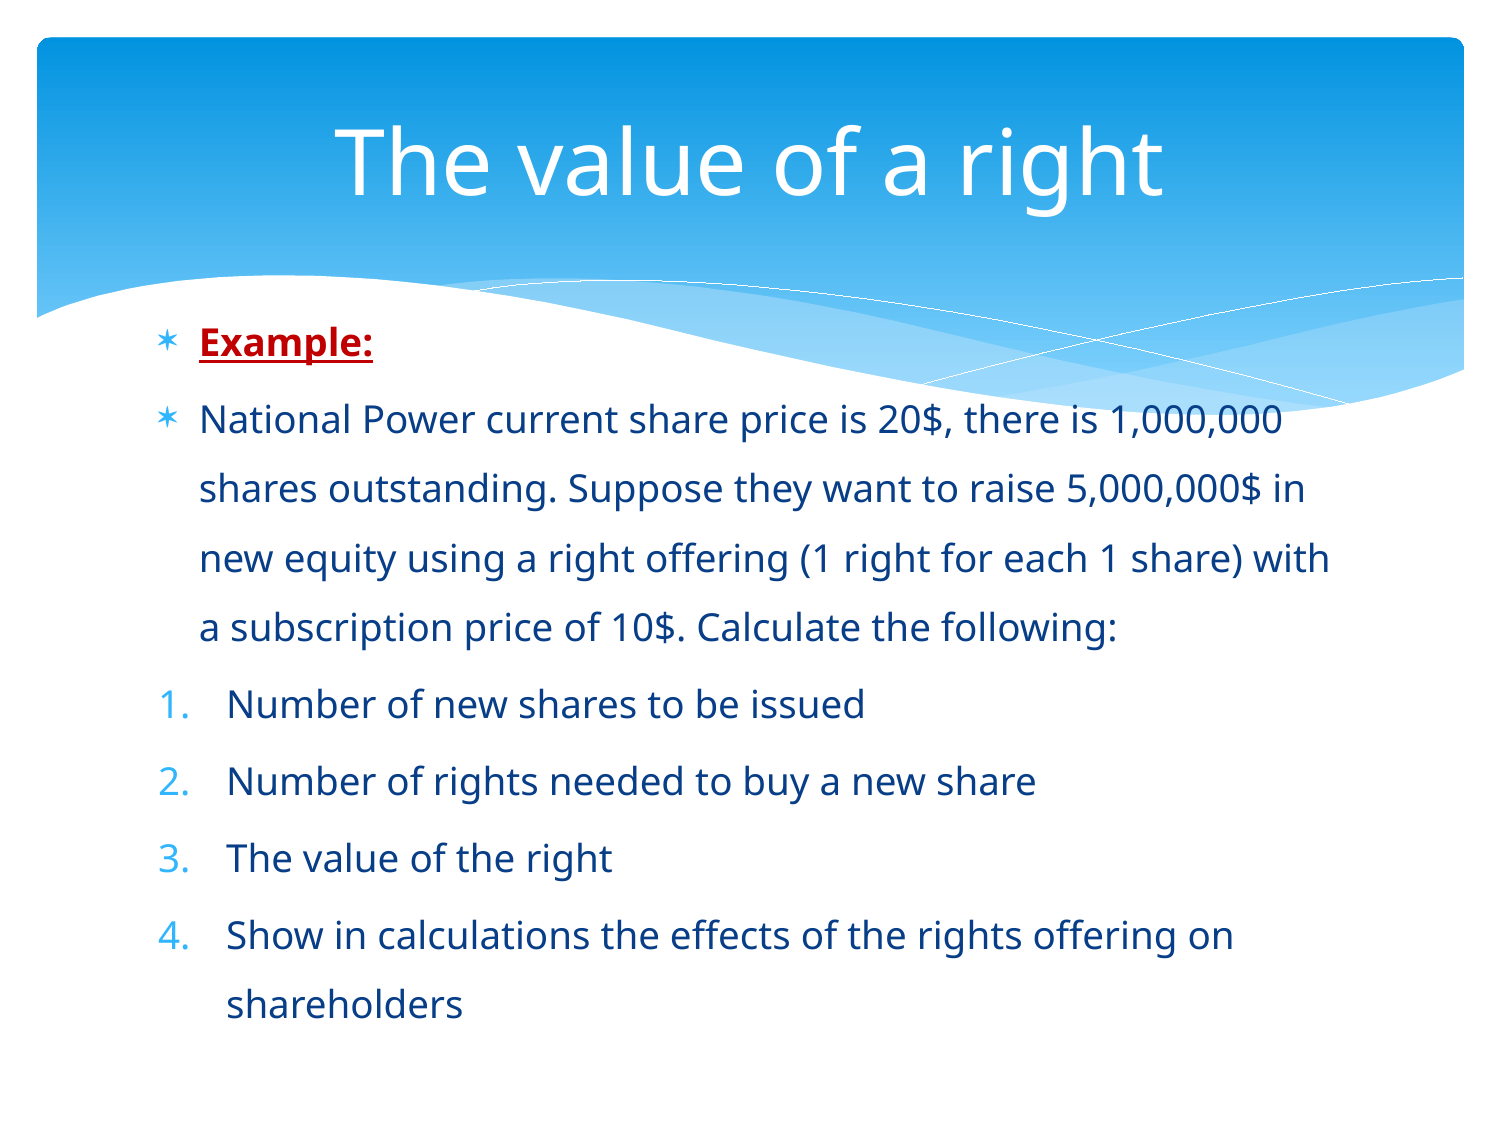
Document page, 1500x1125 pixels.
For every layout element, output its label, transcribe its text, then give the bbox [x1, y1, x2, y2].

list Example: National Power current share price is 20$, there is 1,000,000 shares outstanding. Suppose they want to raise 5,000,000$ in new equity using a right offering (1 right for each 1 share) with a subscription price of 10$. Calculate the following: Number of new shares to be issued Number of rights needed to buy a new share The value of the right Show in calculations the effects of the rights offering on shareholders [143, 287, 1359, 1053]
title The value of a right [75, 55, 1425, 261]
